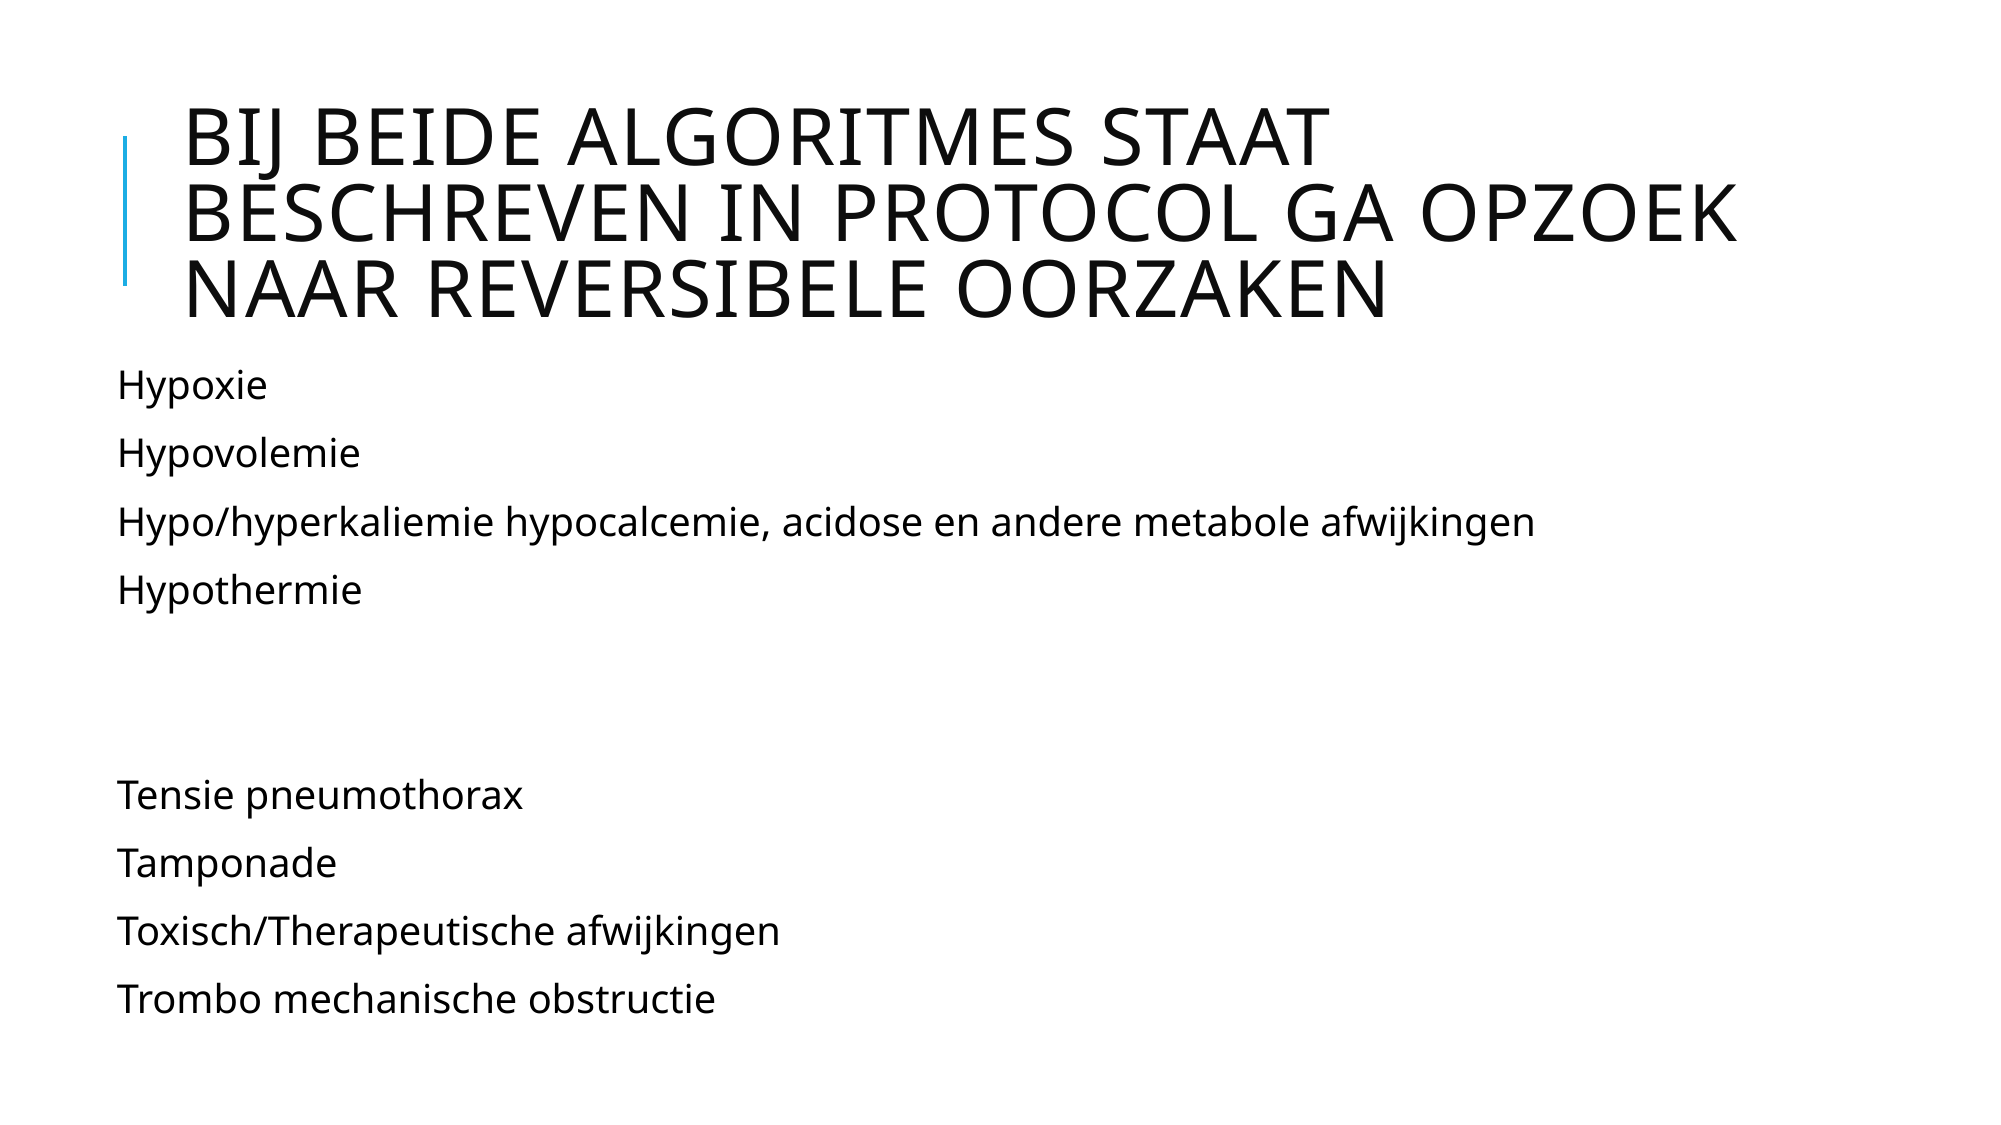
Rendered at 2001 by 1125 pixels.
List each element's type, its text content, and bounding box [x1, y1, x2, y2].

title Bij beide algoritmes staat beschreven in protocol Ga opzoek naar reversibele oorzaken [168, 96, 1846, 342]
list Hypoxie Hypovolemie Hypo/hyperkaliemie hypocalcemie, acidose en andere metabole afwijkingen Hypothermie Tensie pneumothorax Tamponade Toxisch/Therapeutische afwijkingen Trombo mechanische obstructie [95, 357, 1635, 1038]
